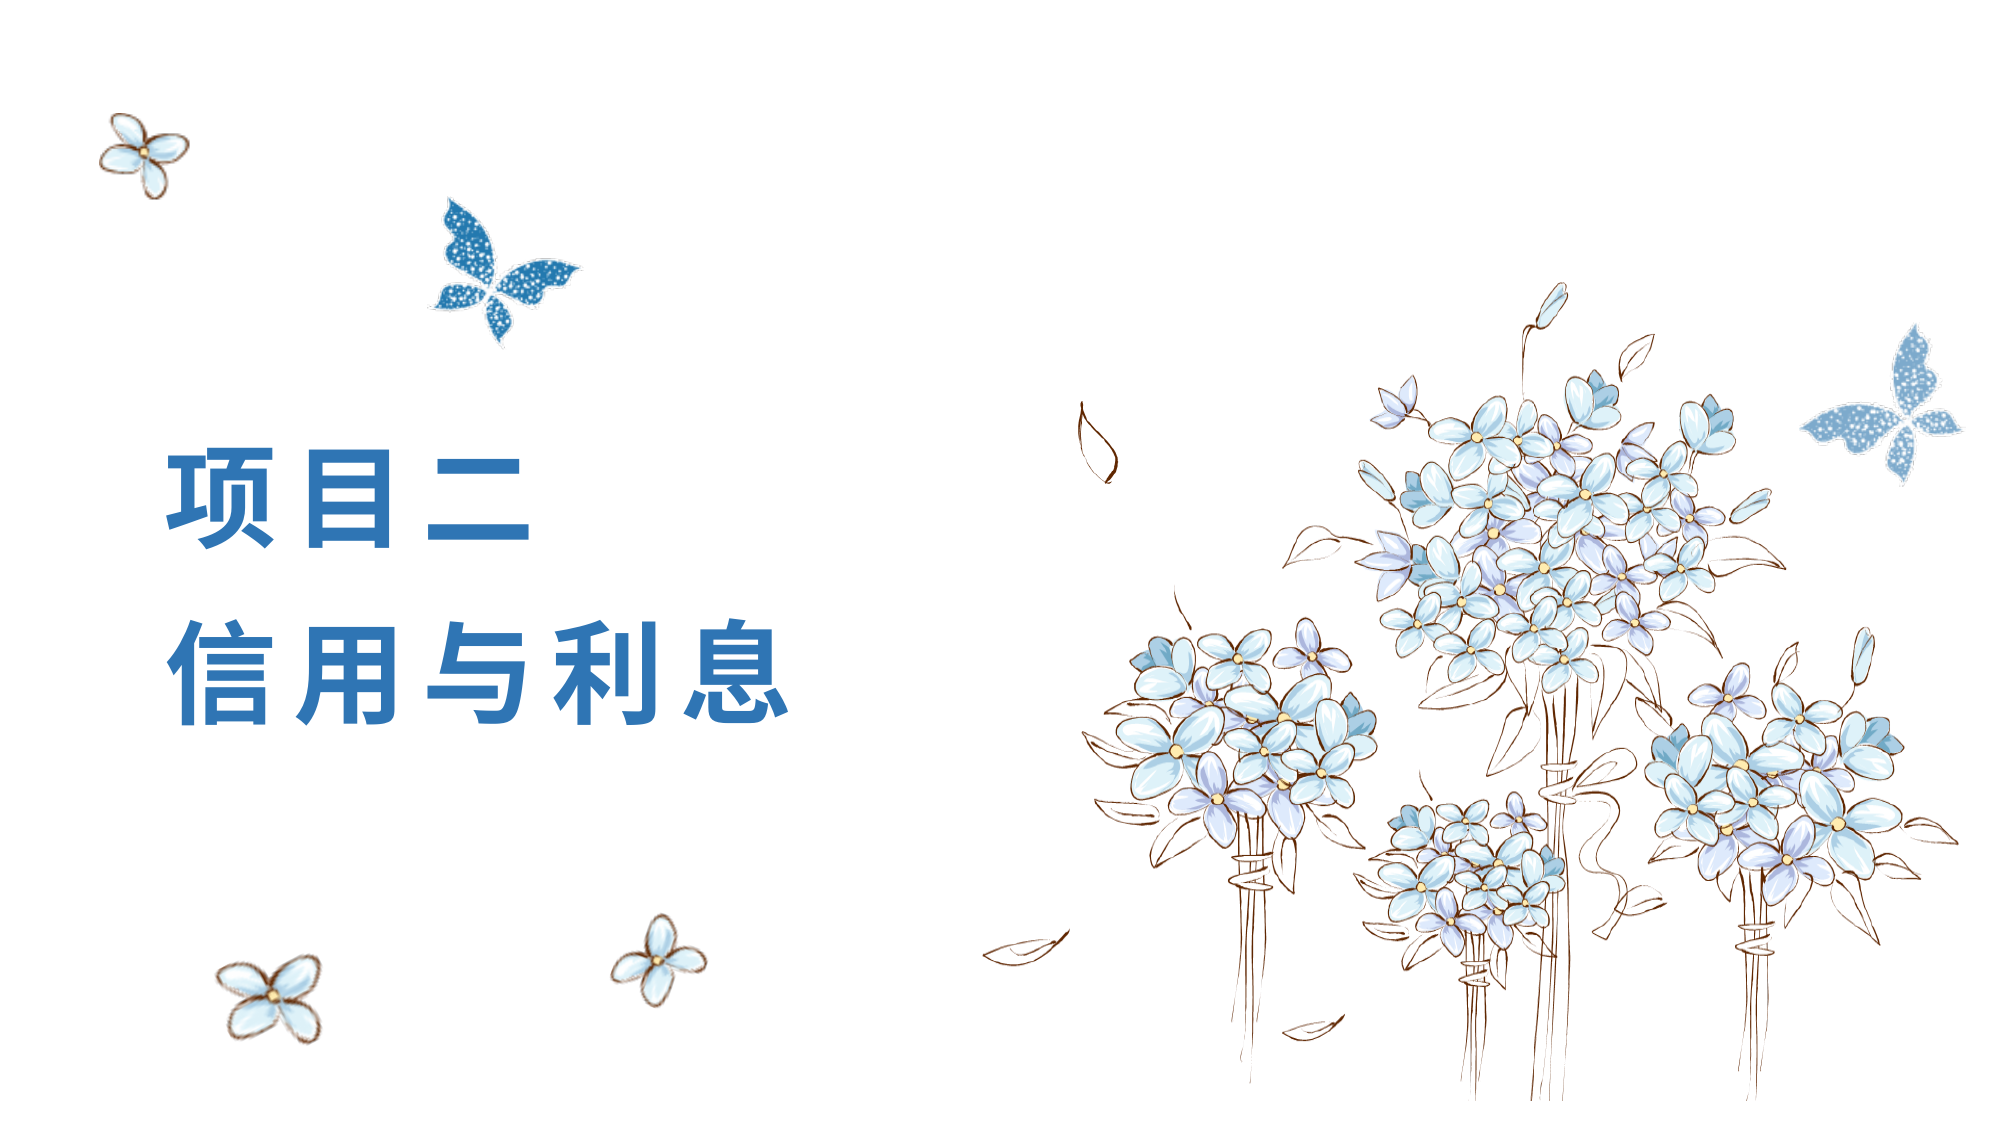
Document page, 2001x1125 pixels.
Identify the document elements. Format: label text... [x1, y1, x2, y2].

title 项目二 信用与利息 [149, 405, 1121, 720]
picture [606, 904, 718, 1019]
picture [982, 282, 1966, 1101]
picture [427, 196, 584, 350]
picture [201, 926, 353, 1075]
picture [99, 113, 192, 202]
